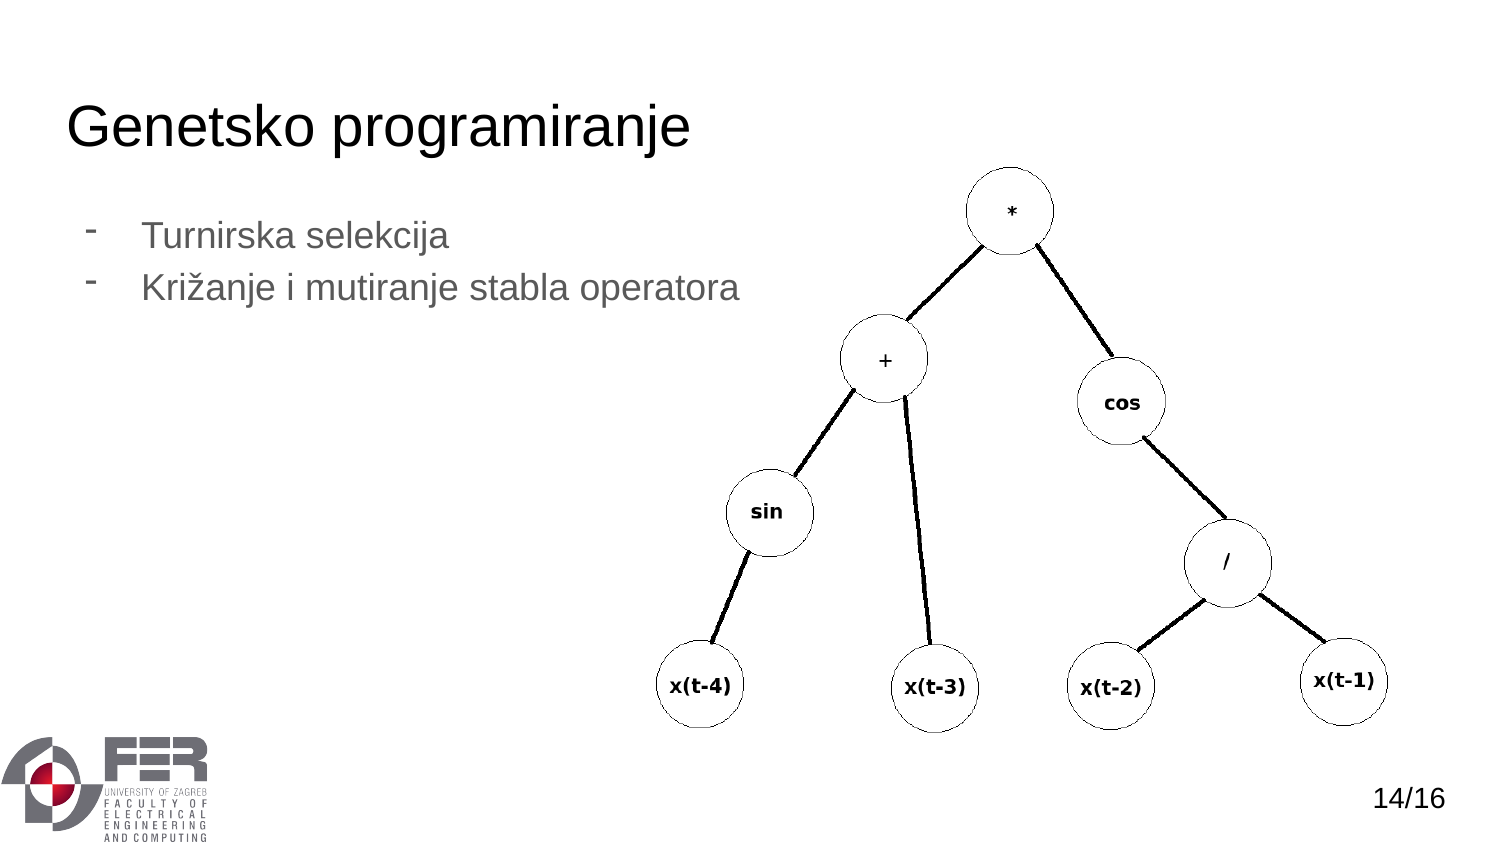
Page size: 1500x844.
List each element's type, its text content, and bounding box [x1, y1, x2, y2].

title Genetsko programiranje [51, 72, 1449, 167]
slide_number ‹#›/16 [1357, 764, 1480, 830]
list Turnirska selekcija Križanje i mutiranje stabla operatora [51, 189, 1449, 750]
picture [0, 736, 208, 844]
picture [651, 166, 1390, 737]
